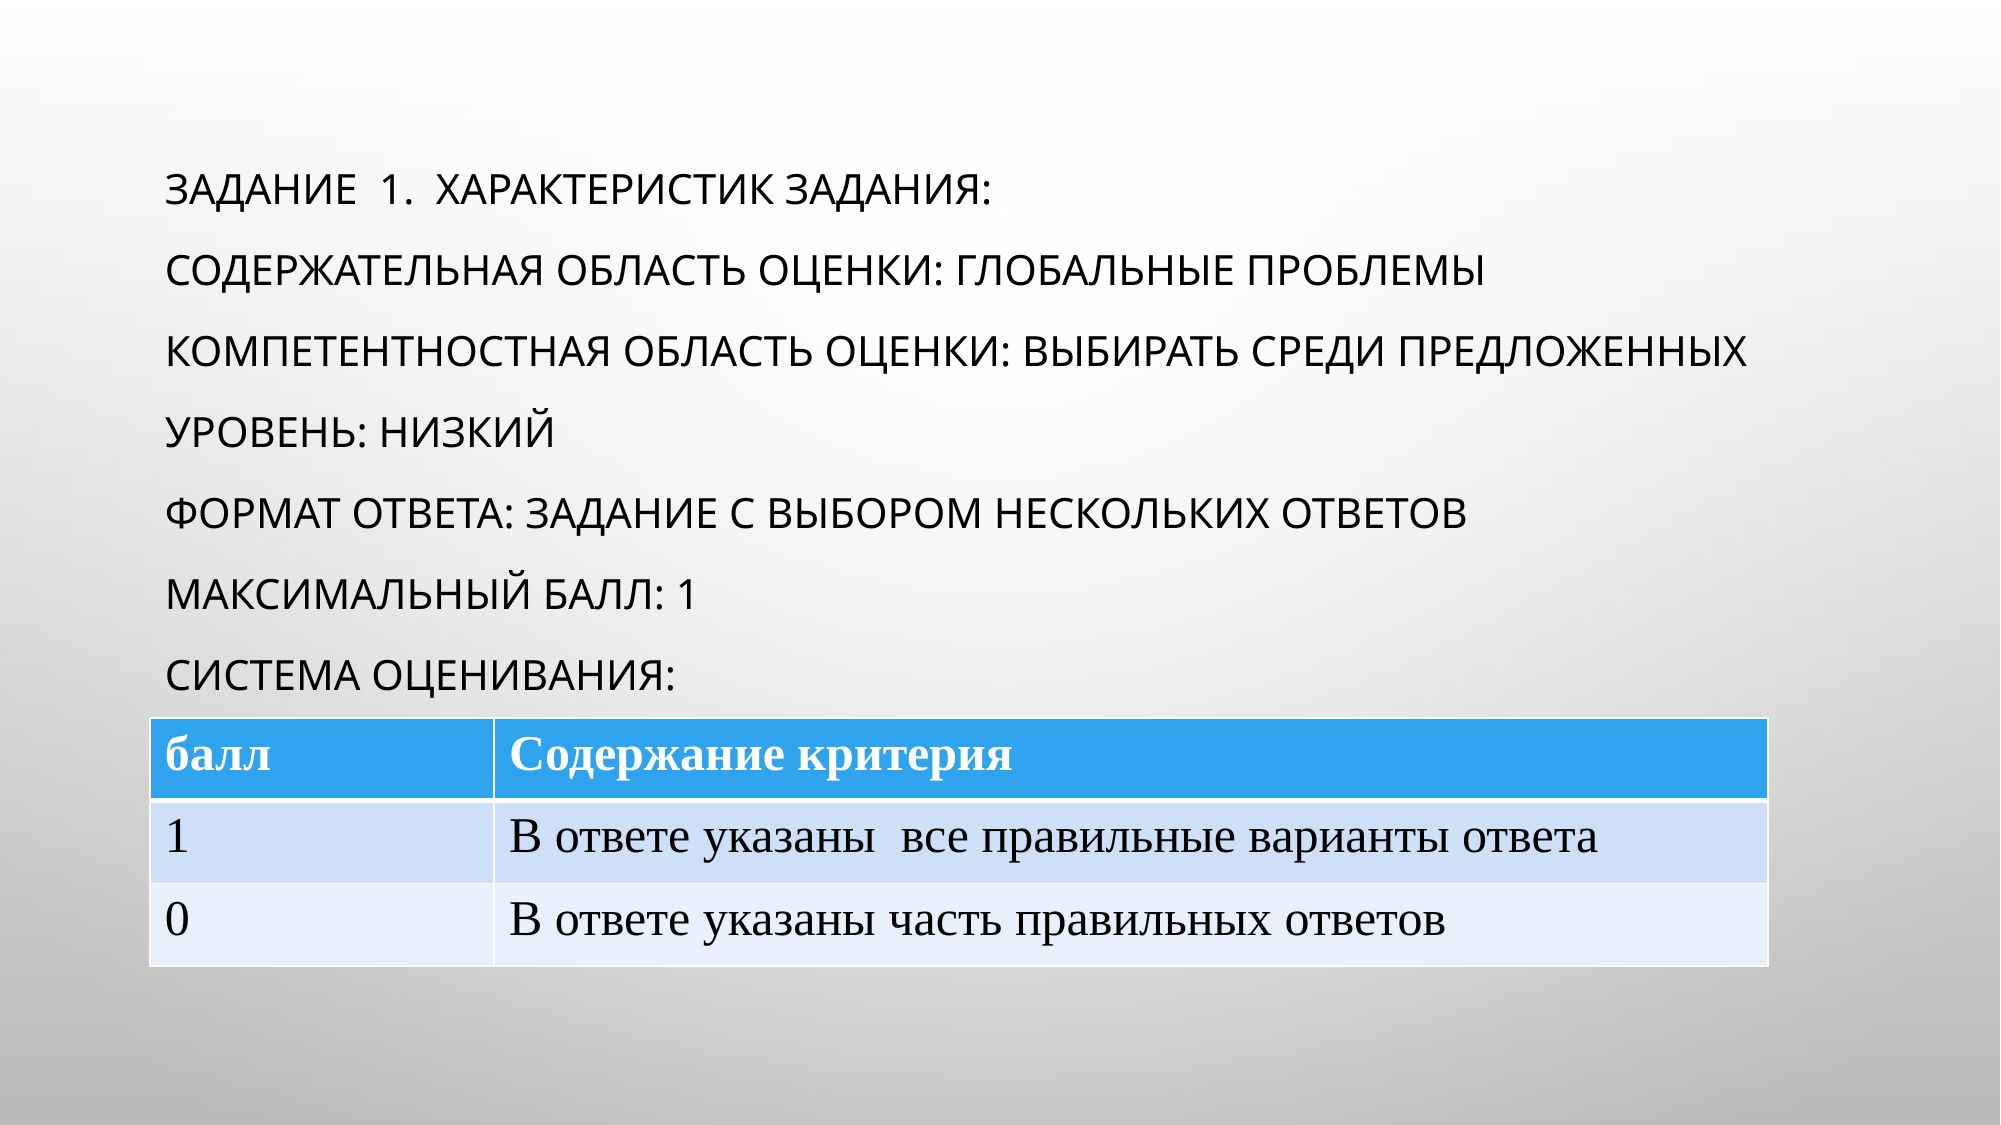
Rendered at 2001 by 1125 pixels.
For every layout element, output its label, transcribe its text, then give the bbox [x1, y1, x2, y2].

picture [0, 0, 2000, 1125]
list Задание 1. ХАРАКТЕРИСТИК ЗАДАНИЯ: Содержательная область оценки: Глобальные проблемы Компетентностная область оценки: выбирать среди предложенных Уровень: низкий Формат ответа: задание с выбором нескольких ответов Максимальный балл: 1 Система оценивания: [149, 145, 1851, 950]
table_header Содержание критерия [495, 719, 1767, 798]
table_header балл [151, 719, 493, 798]
table_cell В ответе указаны все правильные варианты ответа [495, 803, 1767, 883]
table_cell 1 [151, 803, 493, 883]
table_cell 0 [151, 884, 493, 965]
table_cell В ответе указаны часть правильных ответов [495, 884, 1767, 965]
